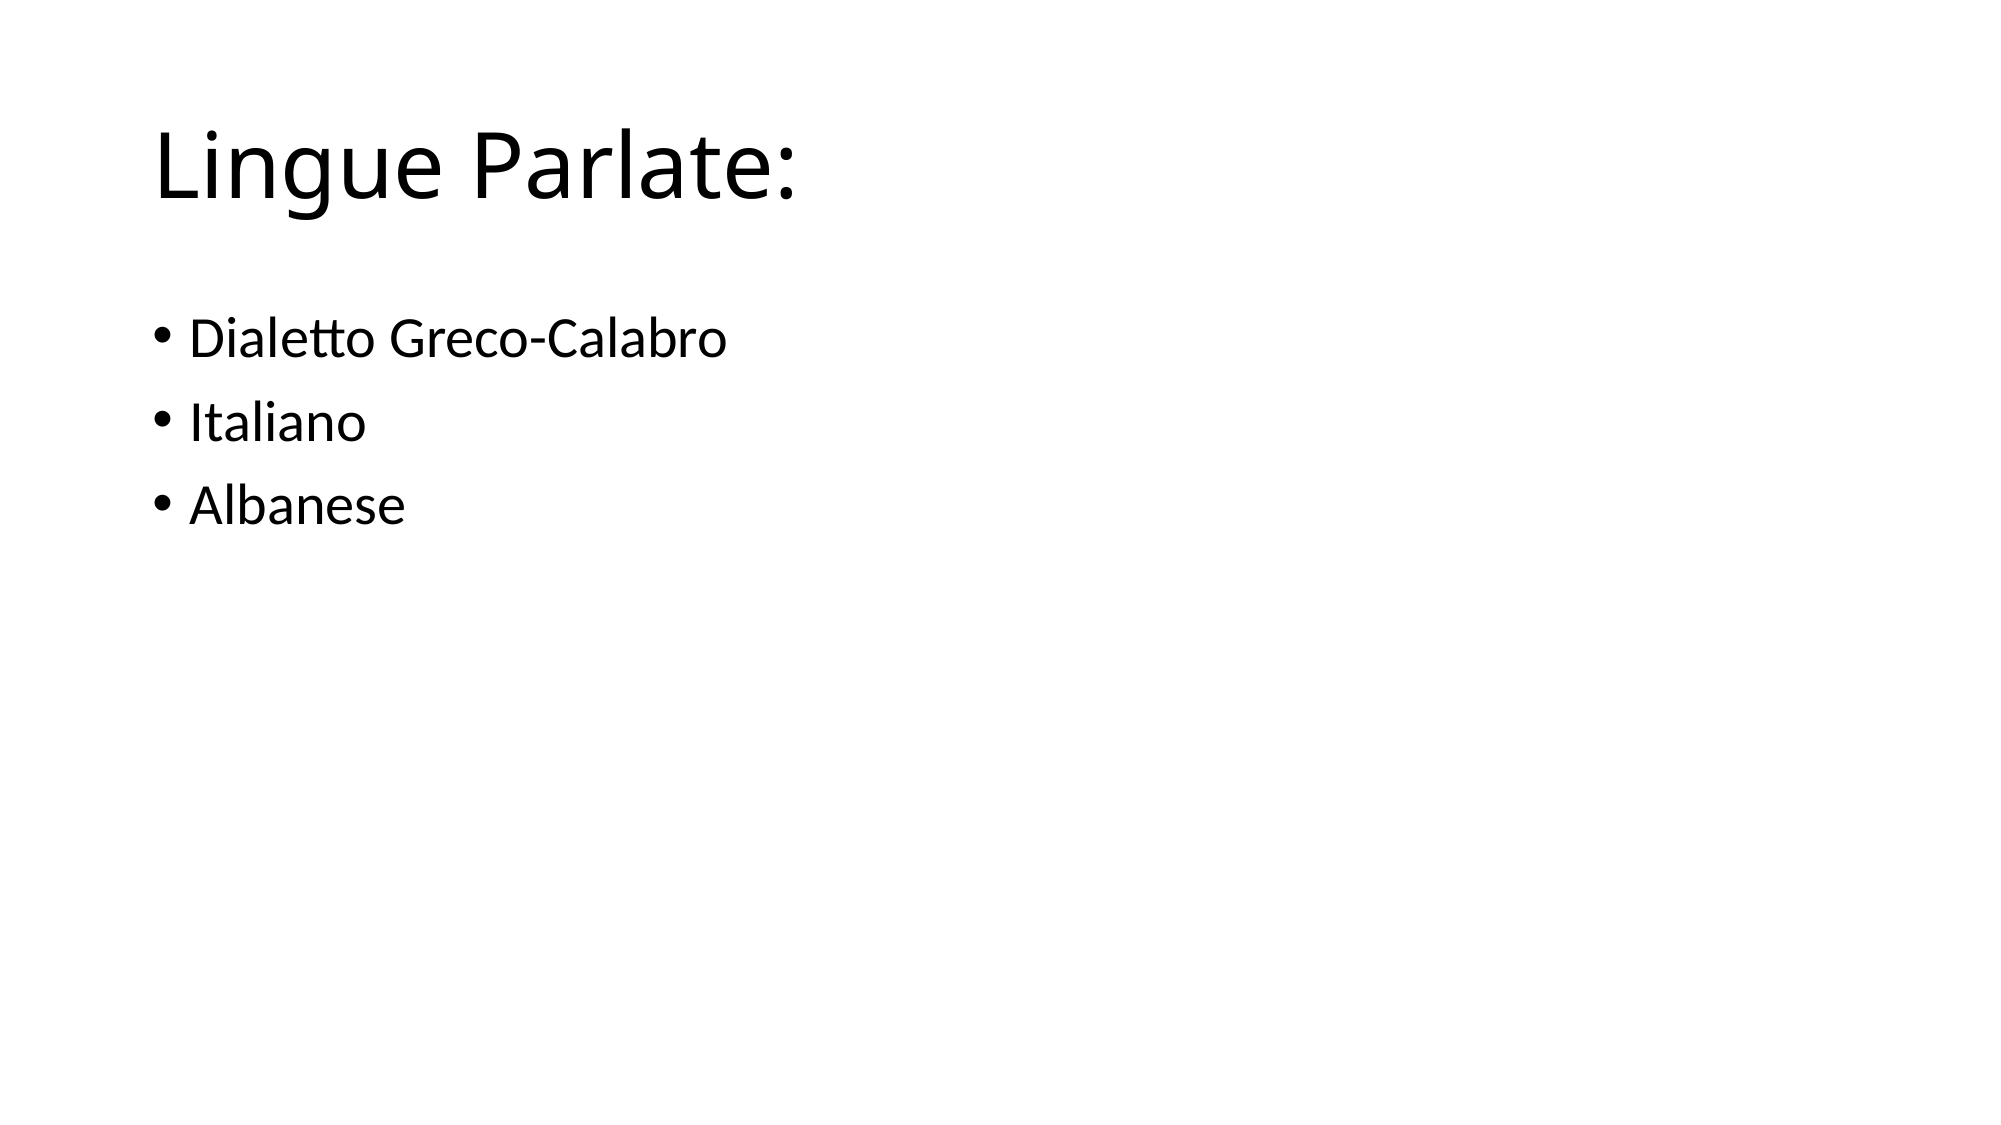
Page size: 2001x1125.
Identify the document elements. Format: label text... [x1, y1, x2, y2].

list Dialetto Greco-Calabro Italiano Albanese [137, 299, 1863, 1014]
title Lingue Parlate: [137, 59, 1863, 278]
